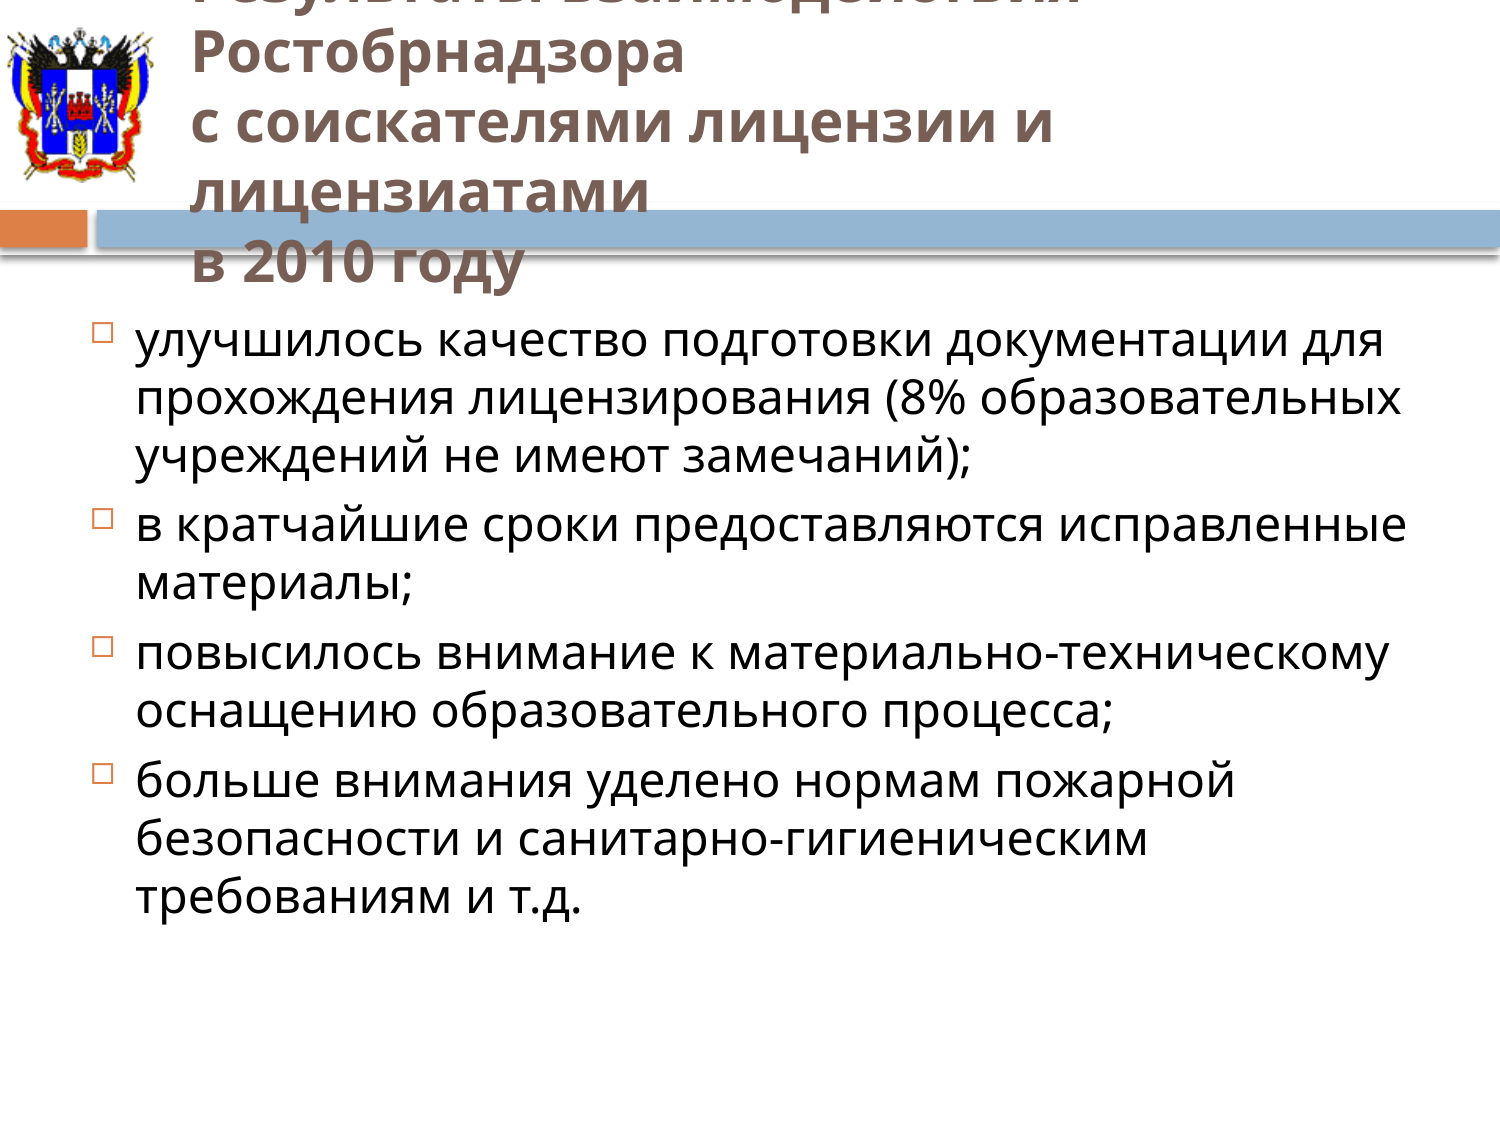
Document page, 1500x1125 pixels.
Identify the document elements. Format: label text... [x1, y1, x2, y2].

title Результаты взаимодействия Ростобрнадзора с соискателями лицензии и лицензиатами в 2010 году [175, 37, 1438, 200]
picture [0, 23, 160, 184]
list улучшилось качество подготовки документации для прохождения лицензирования (8% образовательных учреждений не имеют замечаний); в кратчайшие сроки предоставляются исправленные материалы; повысилось внимание к материально-техническому оснащению образовательного процесса; больше внимания уделено нормам пожарной безопасности и санитарно-гигиеническим требованиям и т.д. [75, 300, 1425, 1043]
